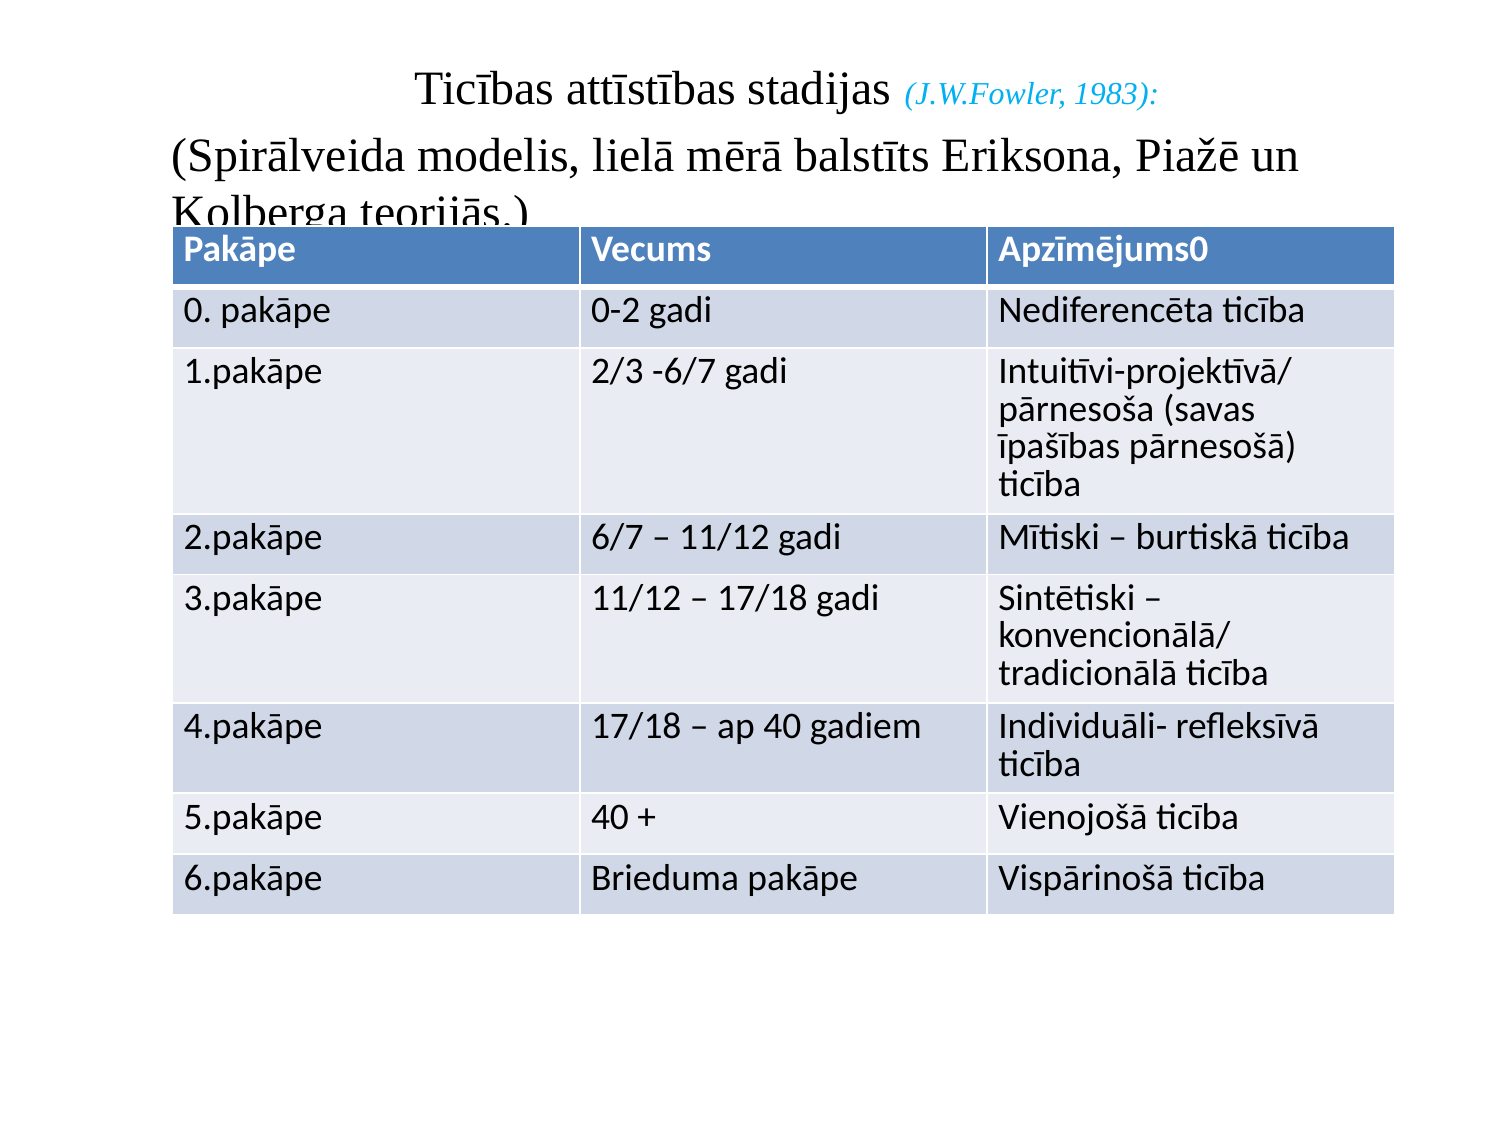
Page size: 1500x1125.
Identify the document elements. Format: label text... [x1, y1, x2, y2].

table_cell 11/12 – 17/18 gadi [581, 575, 986, 702]
table_cell Vienojošā ticība [988, 794, 1394, 853]
table_header Pakāpe [173, 227, 579, 284]
table_cell Sintētiski – konvencionālā/ tradicionālā ticība [988, 575, 1394, 702]
table_cell 17/18 – ap 40 gadiem [581, 704, 986, 792]
table_cell 4.pakāpe [173, 704, 579, 792]
table_cell Individuāli- refleksīvā ticība [988, 704, 1394, 792]
table_header Vecums [581, 227, 986, 284]
table_cell 1.pakāpe [173, 349, 579, 513]
table_header Apzīmējums0 [988, 227, 1394, 284]
table_cell Vispārinošā ticība [988, 855, 1394, 914]
table_cell 6/7 – 11/12 gadi [581, 515, 986, 574]
table_cell 40 + [581, 794, 986, 853]
table_cell Intuitīvi-projektīvā/pārnesoša (savas īpašības pārnesošā) ticība [988, 349, 1394, 513]
table_cell 2.pakāpe [173, 515, 579, 574]
table_cell Brieduma pakāpe [581, 855, 986, 914]
table_cell Mītiski – burtiskā ticība [988, 515, 1394, 574]
table_cell 0. pakāpe [173, 290, 579, 347]
table_cell 5.pakāpe [173, 794, 579, 853]
table_cell 6.pakāpe [173, 855, 579, 914]
table_cell Nediferencēta ticība [988, 290, 1394, 347]
table_cell 0-2 gadi [581, 290, 986, 347]
table_cell 3.pakāpe [173, 575, 579, 702]
subtitle Ticības attīstības stadijas (J.W.Fowler, 1983): (Spirālveida modelis, lielā mērā balstīts Eriksona, Piažē un Kolberga teorijās.) [156, 48, 1418, 248]
table_cell 2/3 -6/7 gadi [581, 349, 986, 513]
